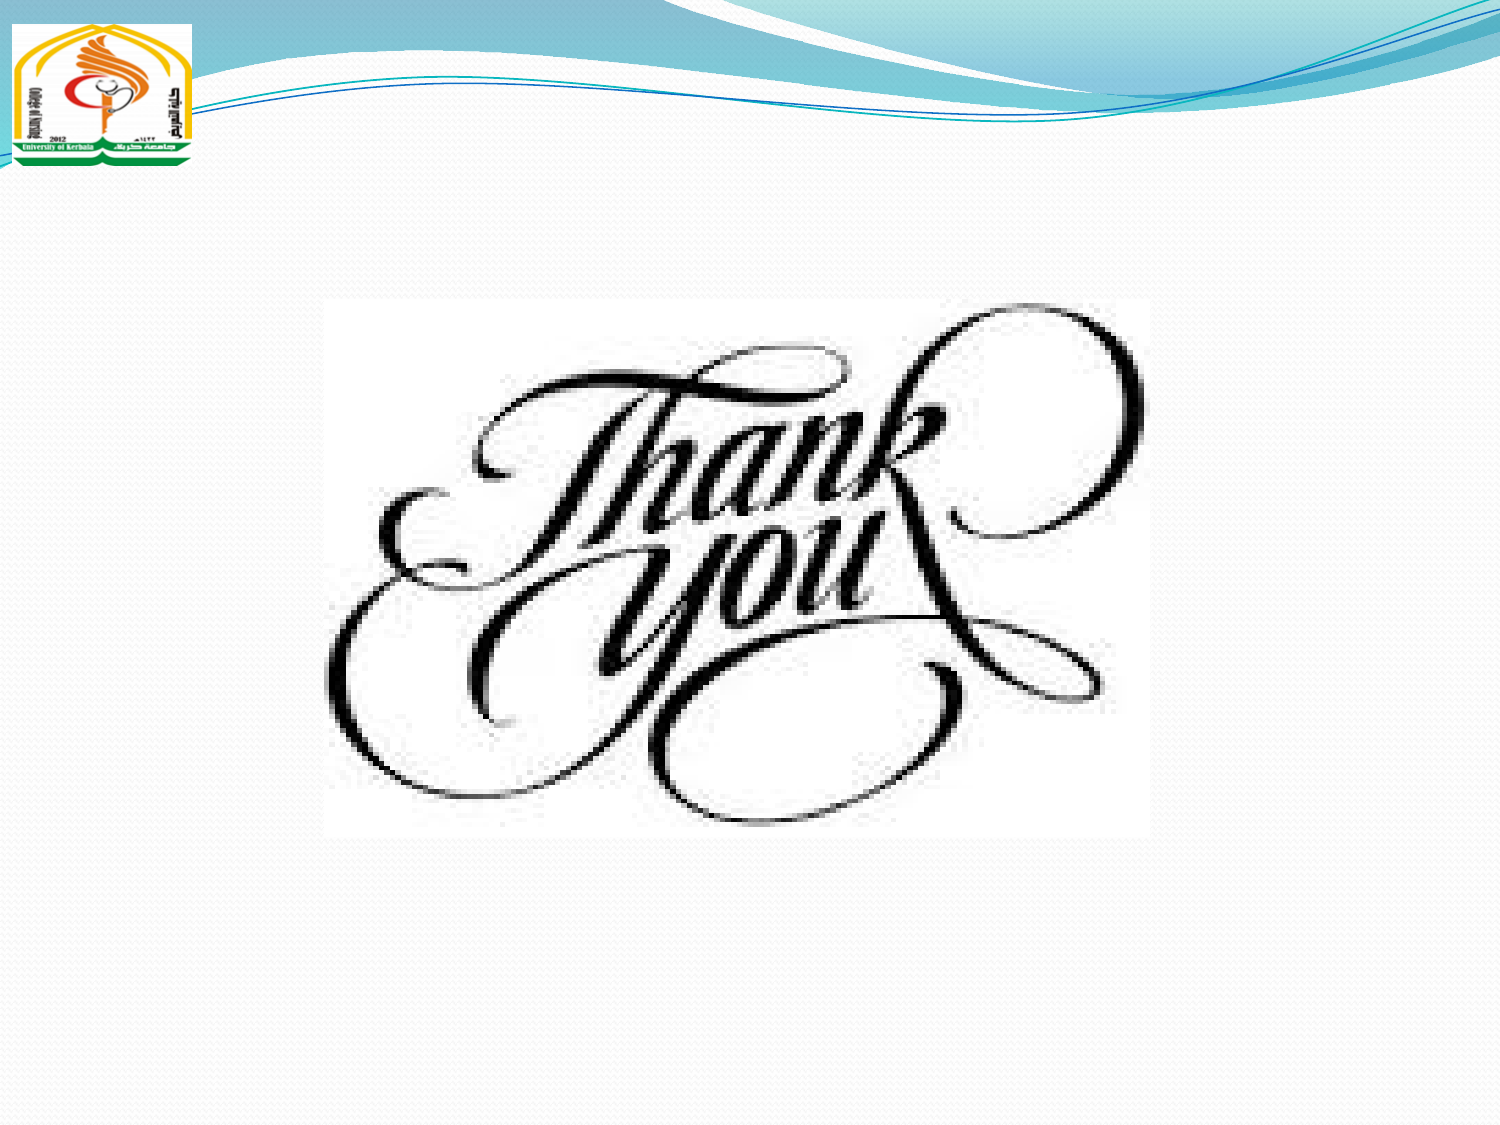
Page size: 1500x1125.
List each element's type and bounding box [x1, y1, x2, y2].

picture [12, 24, 192, 167]
picture [324, 299, 1151, 838]
